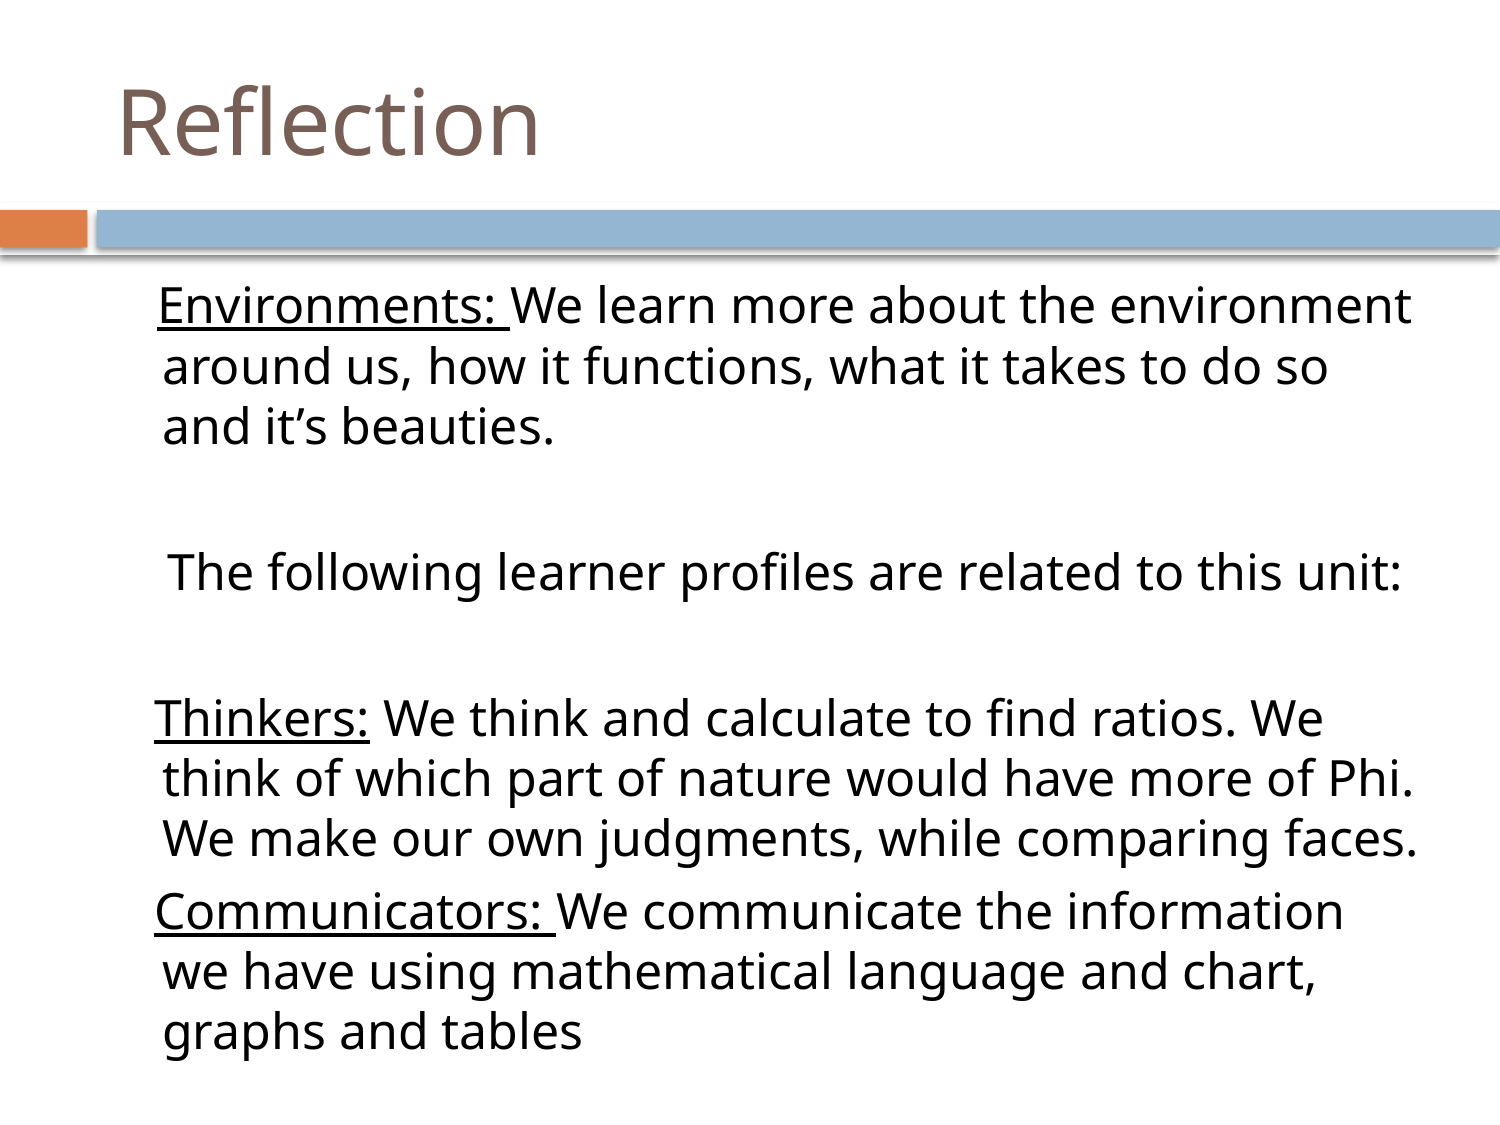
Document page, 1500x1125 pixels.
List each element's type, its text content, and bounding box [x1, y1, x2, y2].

title Reflection [100, 37, 1438, 200]
list Environments: We learn more about the environment around us, how it functions, what it takes to do so and it’s beauties. The following learner profiles are related to this unit: Thinkers: We think and calculate to find ratios. We think of which part of nature would have more of Phi. We make our own judgments, while comparing faces. Communicators: We communicate the information we have using mathematical language and chart, graphs and tables [100, 262, 1438, 1125]
